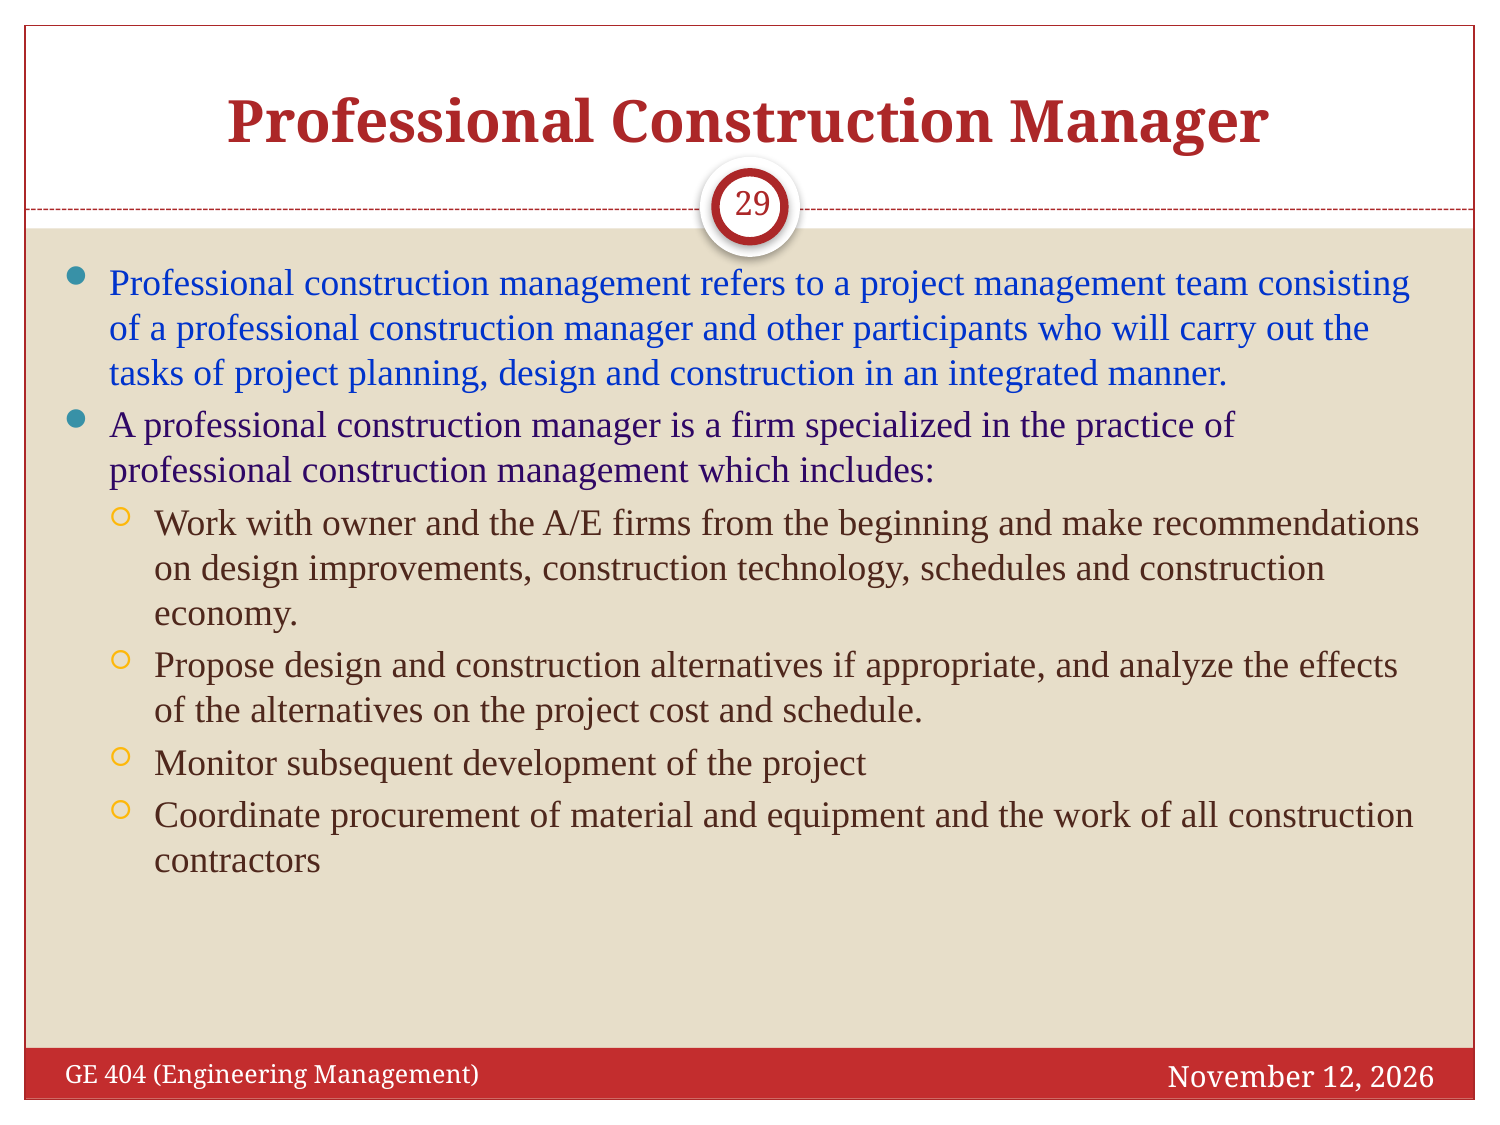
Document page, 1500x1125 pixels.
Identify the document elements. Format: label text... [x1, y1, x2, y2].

list Professional construction management refers to a project management team consisting of a professional construction manager and other participants who will carry out the tasks of project planning, design and construction in an integrated manner. A professional construction manager is a firm specialized in the practice of professional construction management which includes: Work with owner and the A/E firms from the beginning and make recommendations on design improvements, construction technology, schedules and construction economy. Propose design and construction alternatives if appropriate, and analyze the effects of the alternatives on the project cost and schedule. Monitor subsequent development of the project Coordinate procurement of material and equipment and the work of all construction contractors [49, 250, 1445, 1001]
title Professional Construction Manager [49, 37, 1450, 162]
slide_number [950, 1050, 1450, 1111]
slide_number 29 [715, 168, 791, 241]
footer GE 404 (Engineering Management) [50, 1051, 638, 1112]
